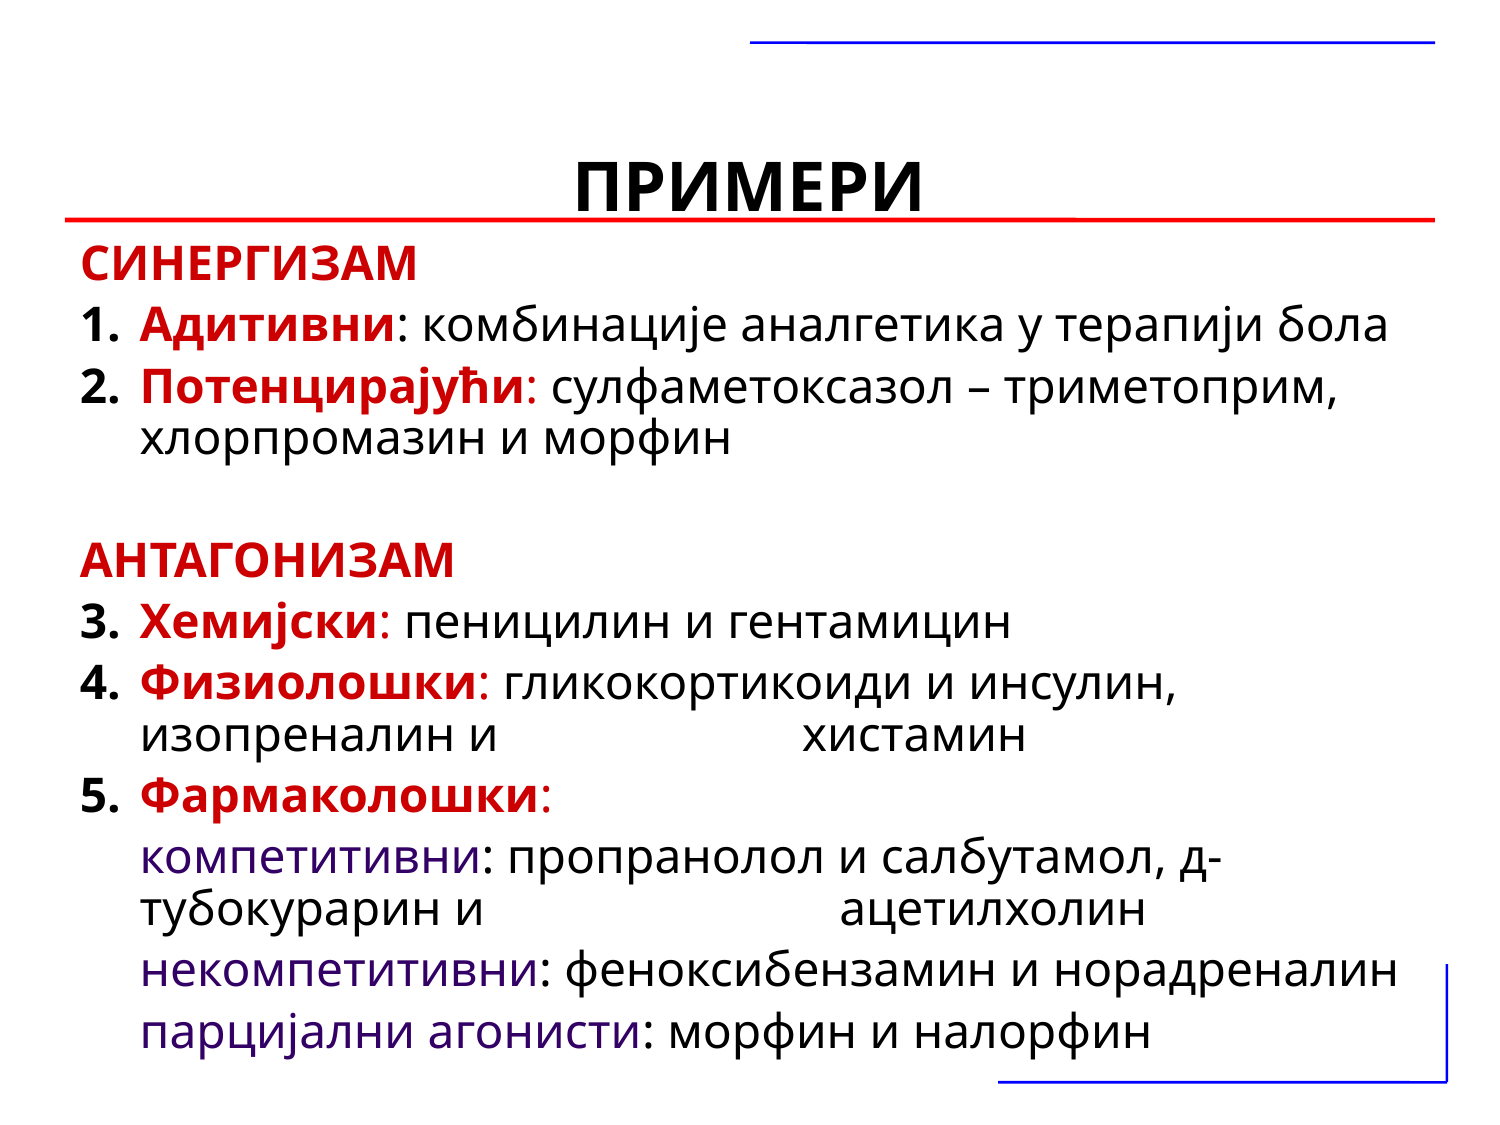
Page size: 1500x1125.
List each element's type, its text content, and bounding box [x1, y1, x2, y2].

list СИНЕРГИЗАМ Адитивни: комбинације аналгетика у терапији бола Потенцирајући: сулфаметоксазол – триметоприм, хлорпромазин и морфин АНТАГОНИЗАМ Хемијски: пеницилин и гентамицин Физиолошки: гликокортикоиди и инсулин, изопреналин и хистамин Фармаколошки: компетитивни: пропранолол и салбутамол, д-тубокурарин и ацетилхолин некомпетитивни: феноксибензамин и норадреналин парцијални агонисти: морфин и налорфин [64, 231, 1437, 1032]
title ПРИМЕРИ [75, 20, 1424, 231]
